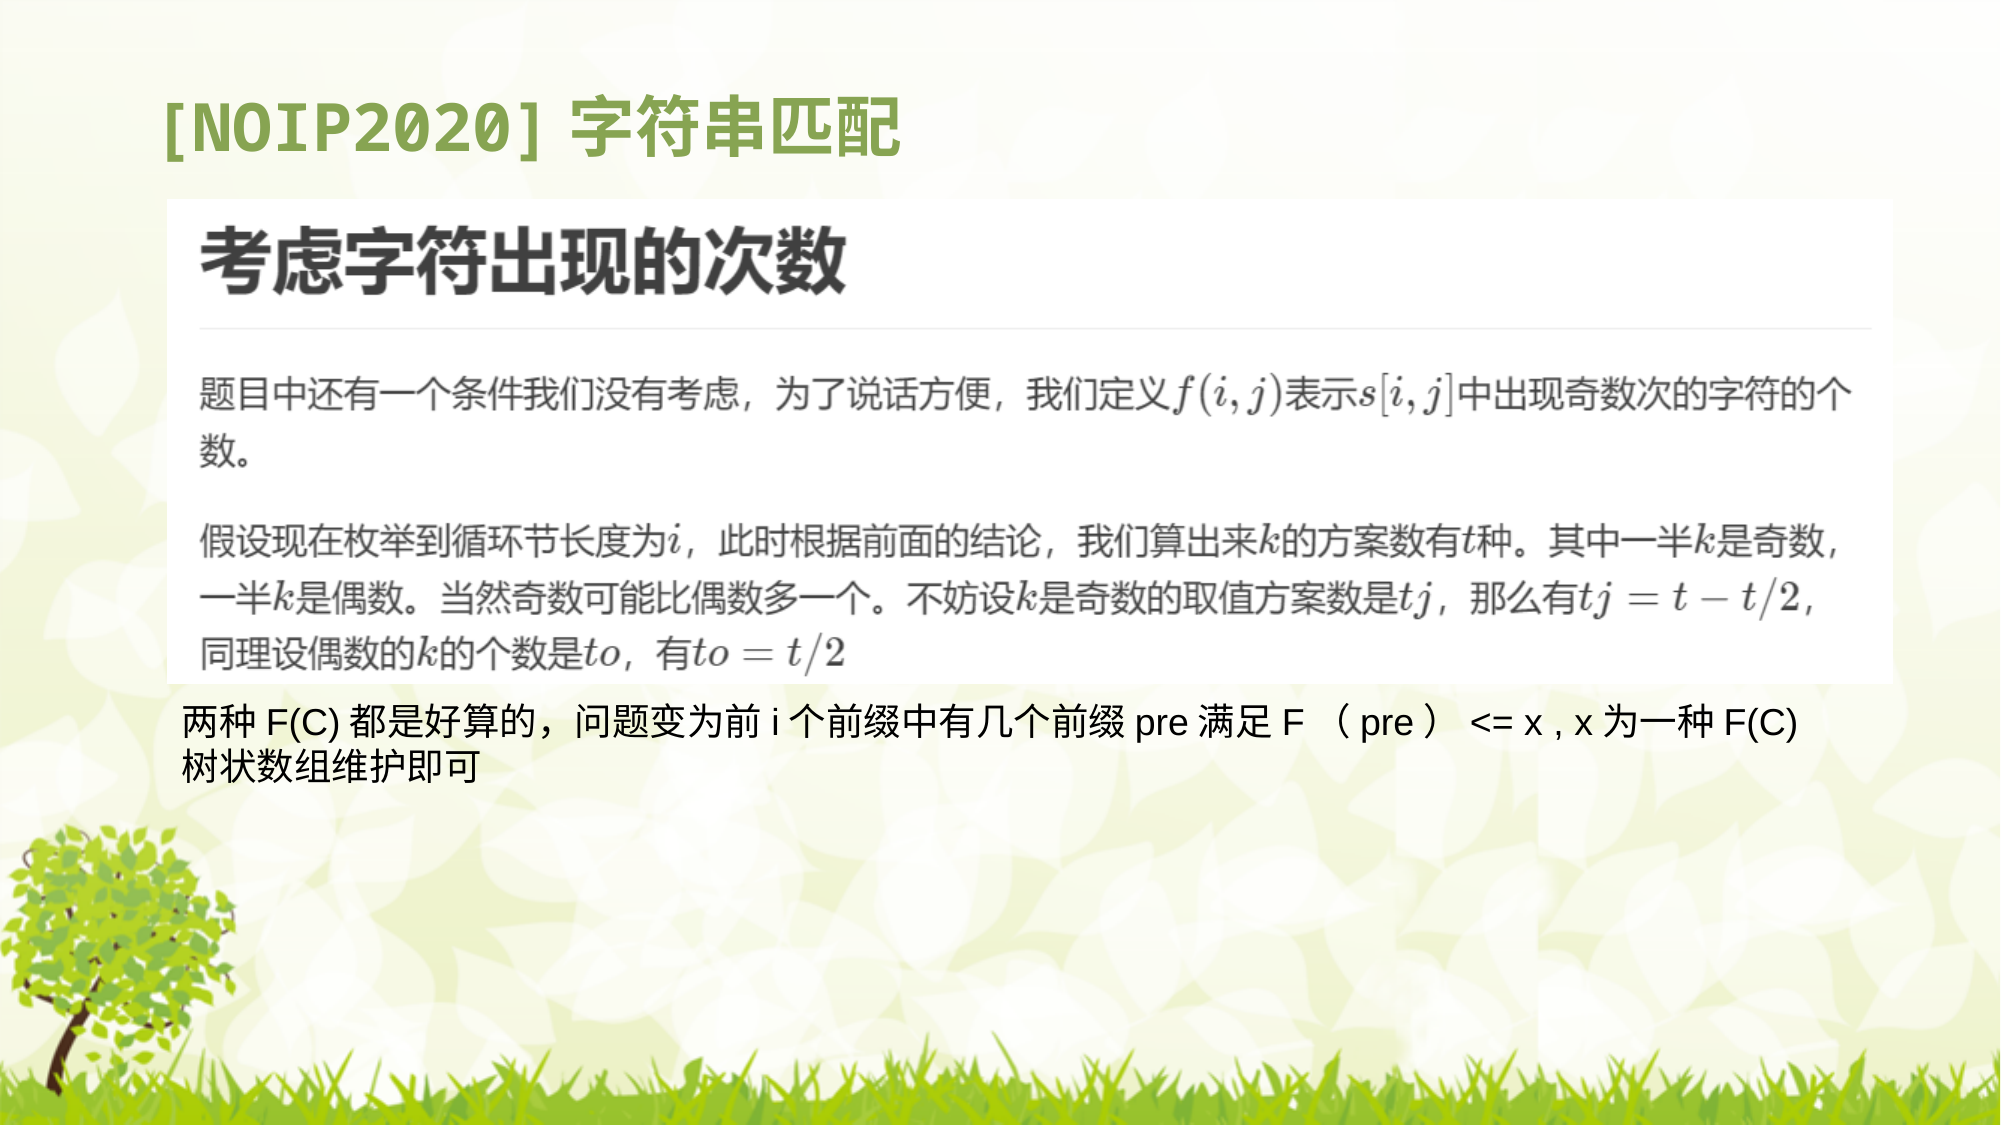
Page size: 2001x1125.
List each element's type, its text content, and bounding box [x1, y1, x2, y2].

text_box 两种F(C)都是好算的，问题变为前i个前缀中有几个前缀pre满足F（pre）<= x , x为一种F(C) 树状数组维护即可 [167, 690, 1892, 795]
picture [0, 0, 2001, 1125]
title [NOIP2020]字符串匹配 [137, 59, 1863, 200]
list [167, 199, 1893, 684]
